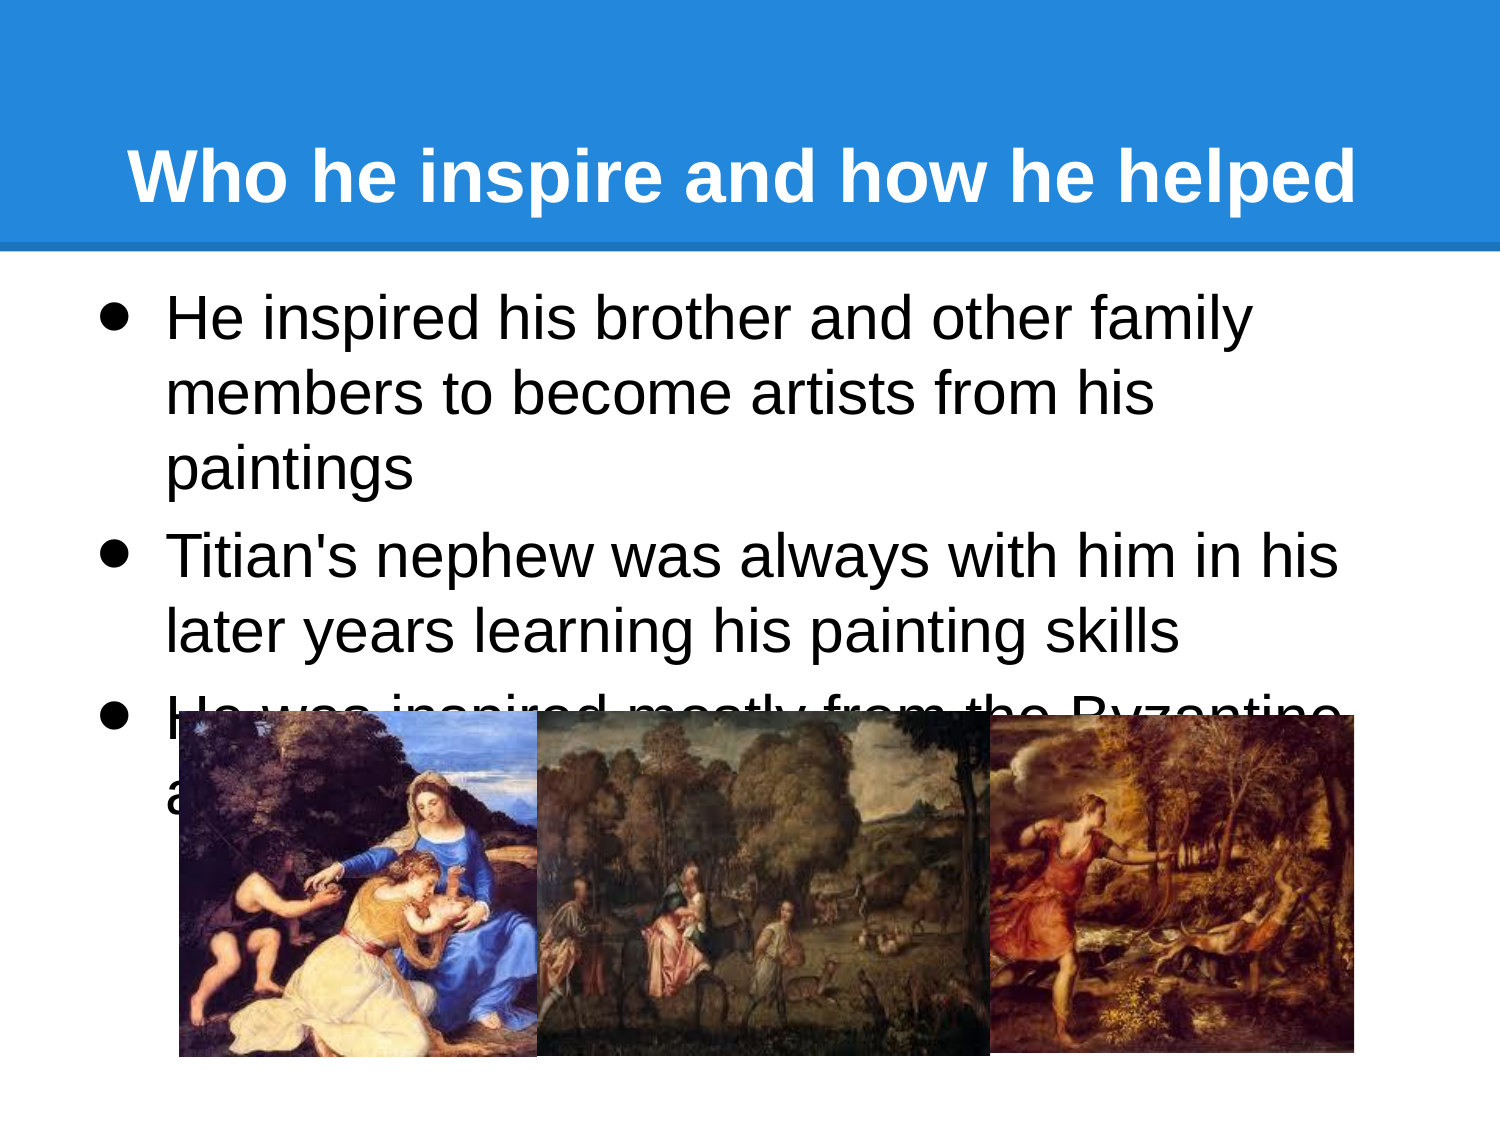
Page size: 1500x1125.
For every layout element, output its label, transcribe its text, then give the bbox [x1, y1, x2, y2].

title Who he inspire and how he helped [75, 14, 1425, 233]
text_box [990, 715, 1355, 1053]
text_box [537, 711, 991, 1056]
text_box [179, 711, 537, 1057]
list He inspired his brother and other family members to become artists from his paintings Titian's nephew was always with him in his later years learning his painting skills He was inspired mostly from the Byzantine art [75, 262, 1425, 1018]
